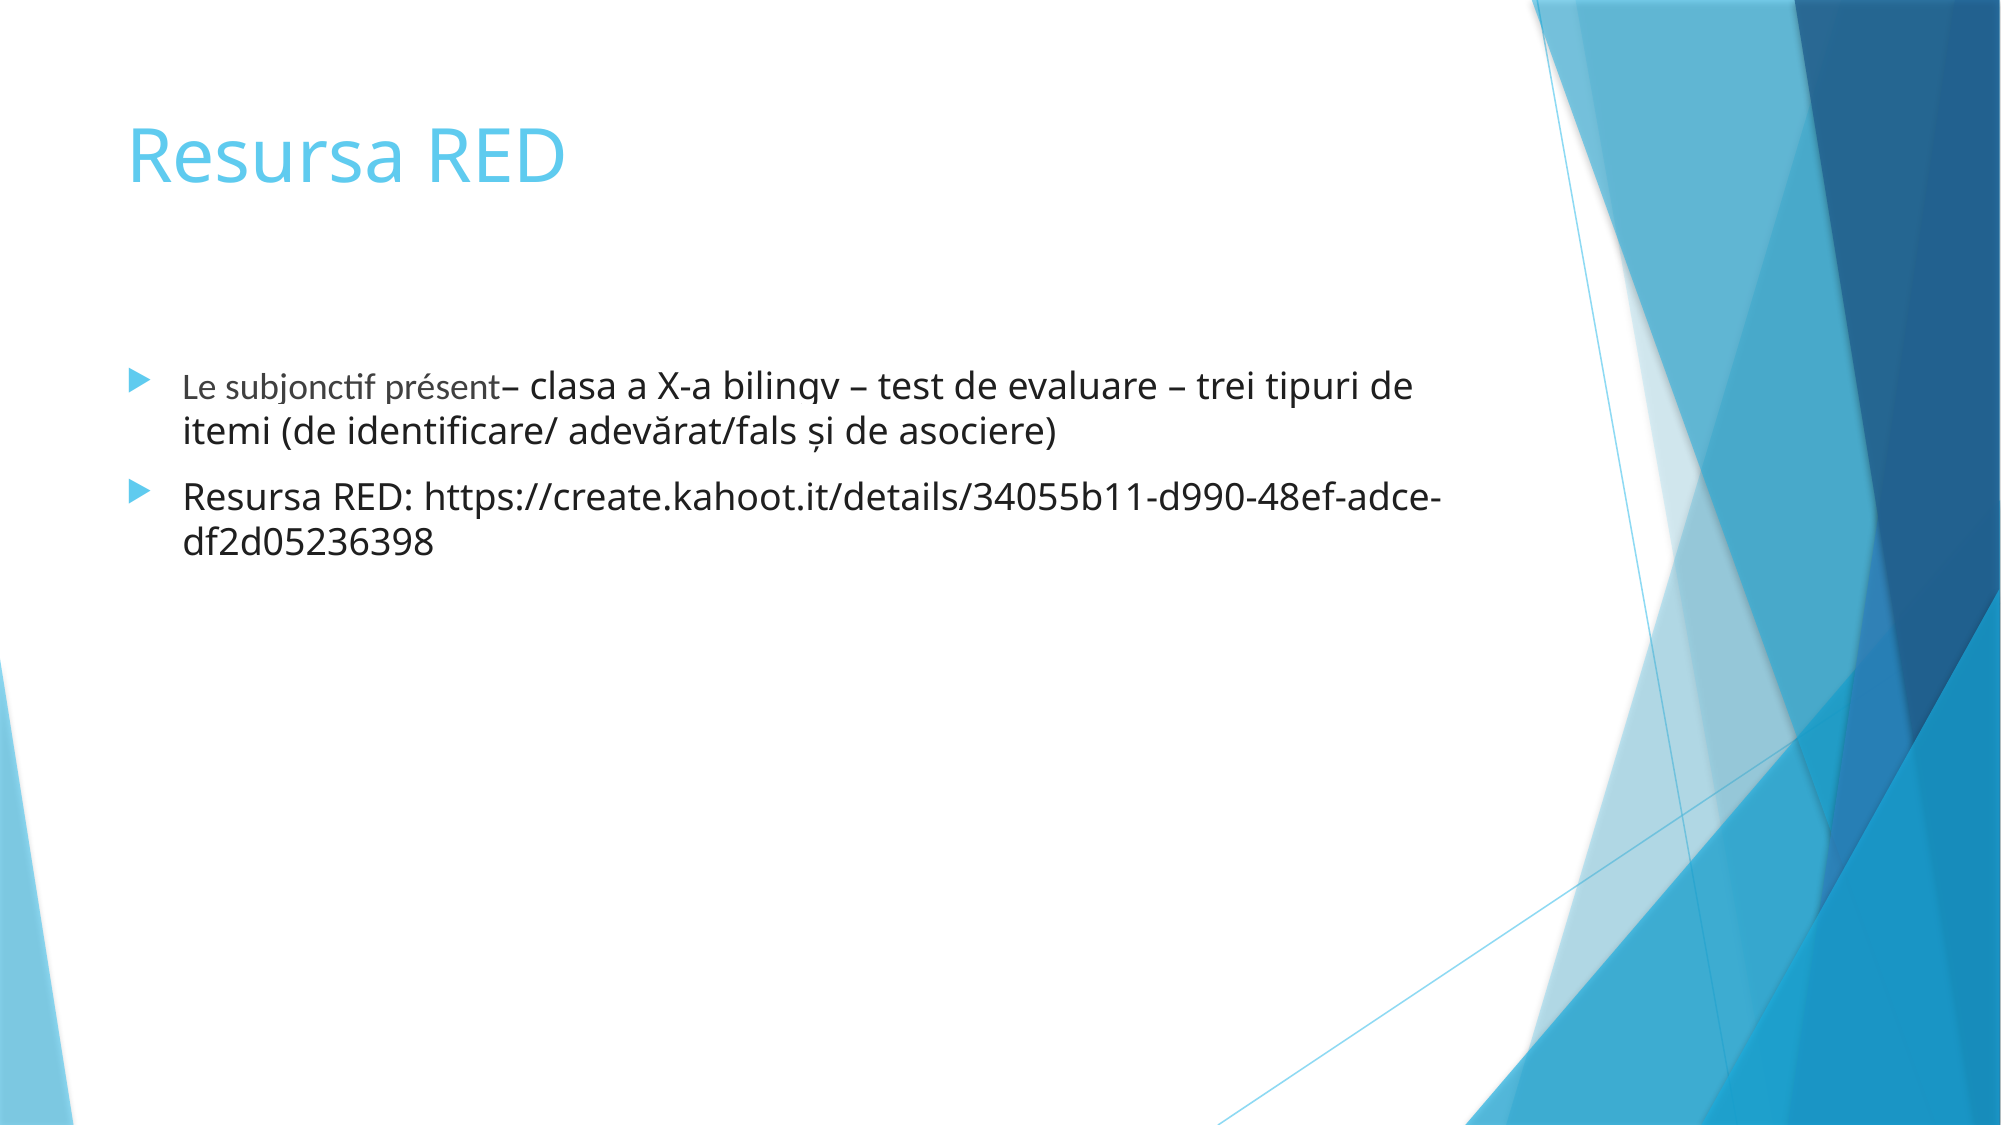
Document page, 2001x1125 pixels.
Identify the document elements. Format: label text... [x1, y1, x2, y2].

list Le subjonctif présent– clasa a X-a bilingv – test de evaluare – trei tipuri de itemi (de identificare/ adevărat/fals și de asociere) Resursa RED: https://create.kahoot.it/details/34055b11-d990-48ef-adce-df2d05236398 [111, 354, 1522, 992]
title Resursa RED [111, 99, 1522, 317]
